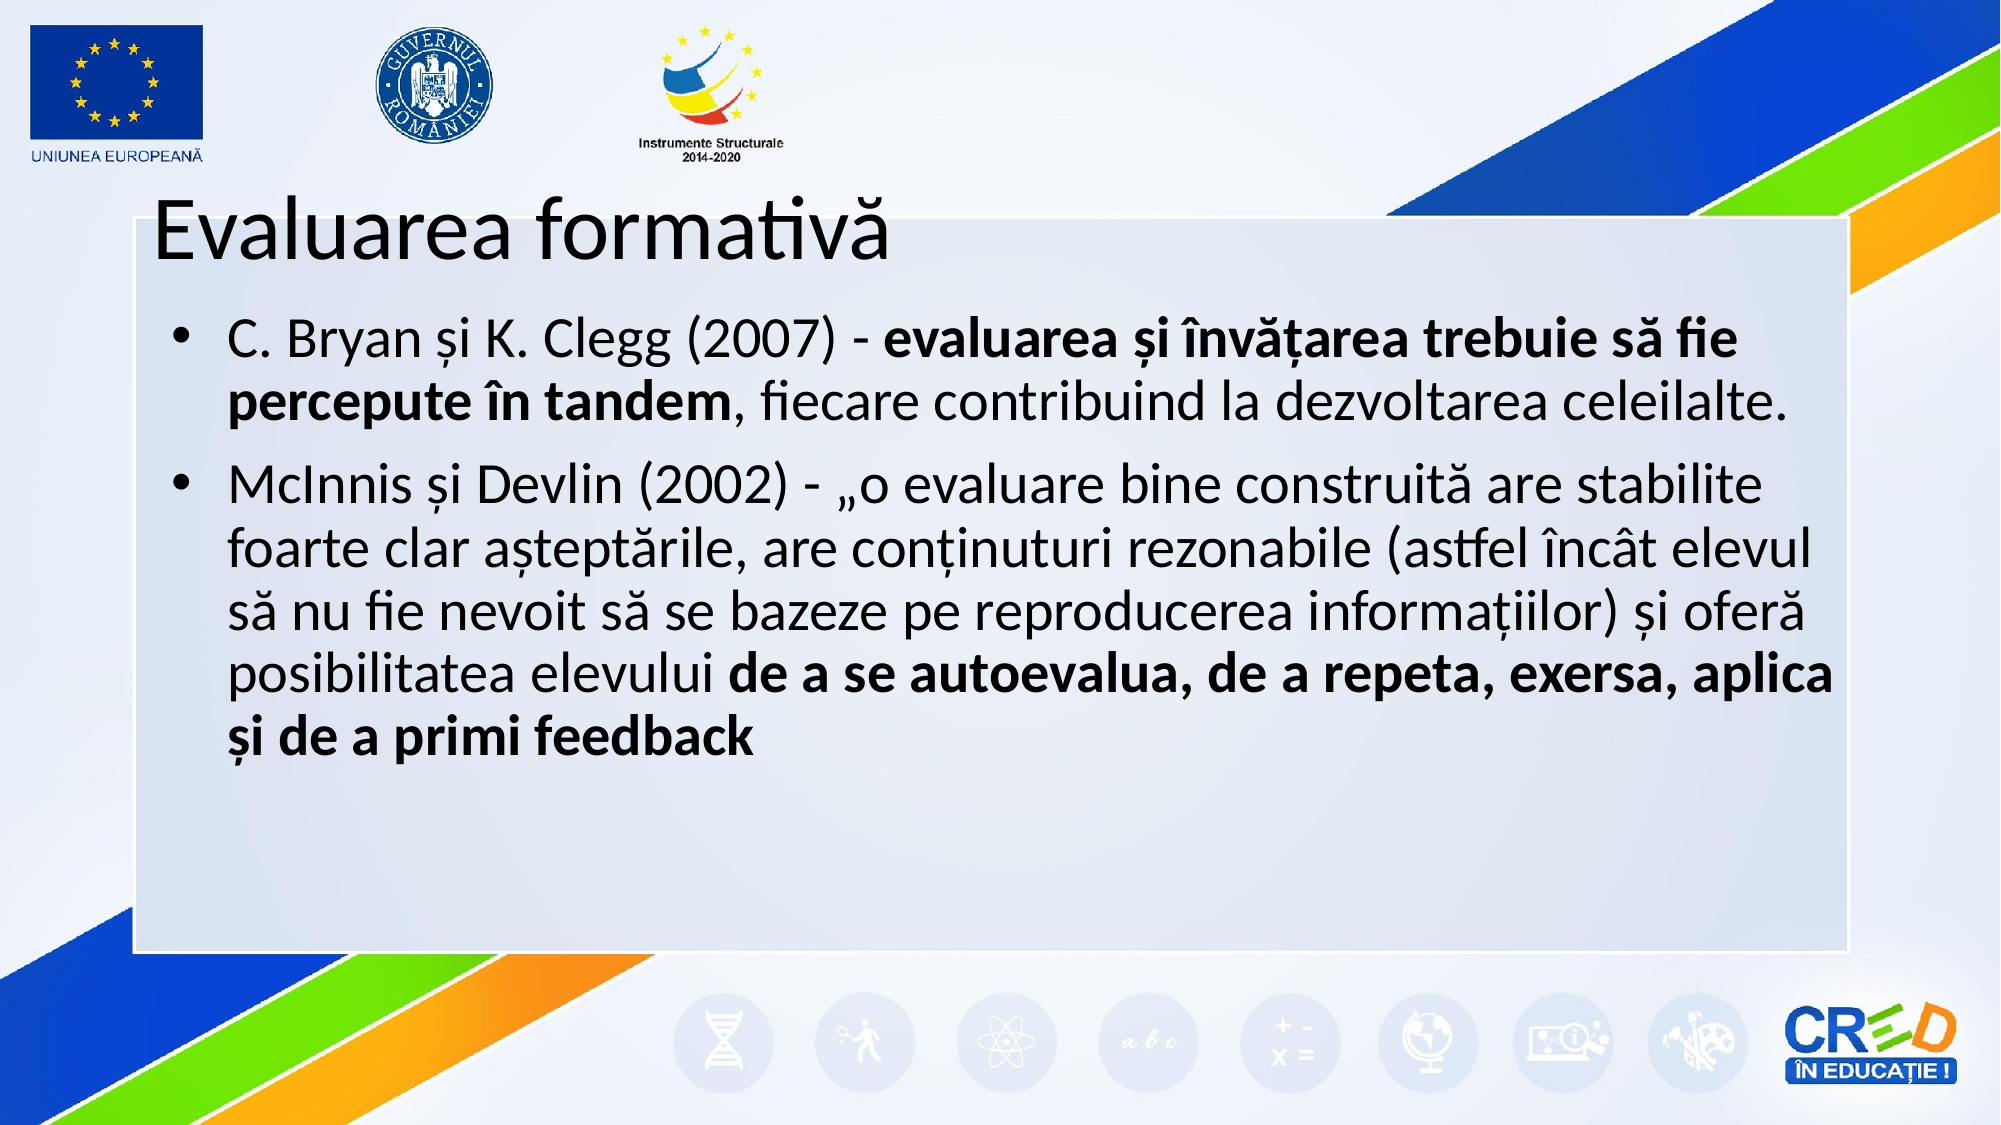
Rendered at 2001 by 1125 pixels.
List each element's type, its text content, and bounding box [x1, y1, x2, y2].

picture [0, 0, 2001, 1125]
list C. Bryan și K. Clegg (2007) - evaluarea și învățarea trebuie să fie percepute în tandem, fiecare contribuind la dezvoltarea celeilalte. McInnis și Devlin (2002) - „o evaluare bine construită are stabilite foarte clar așteptările, are conținuturi rezonabile (astfel încât elevul să nu fie nevoit să se bazeze pe reproducerea informațiilor) și oferă posibilitatea elevului de a se autoevalua, de a repeta, exersa, aplica și de a primi feedback [137, 299, 1863, 1014]
title Evaluarea formativă [137, 181, 1863, 278]
